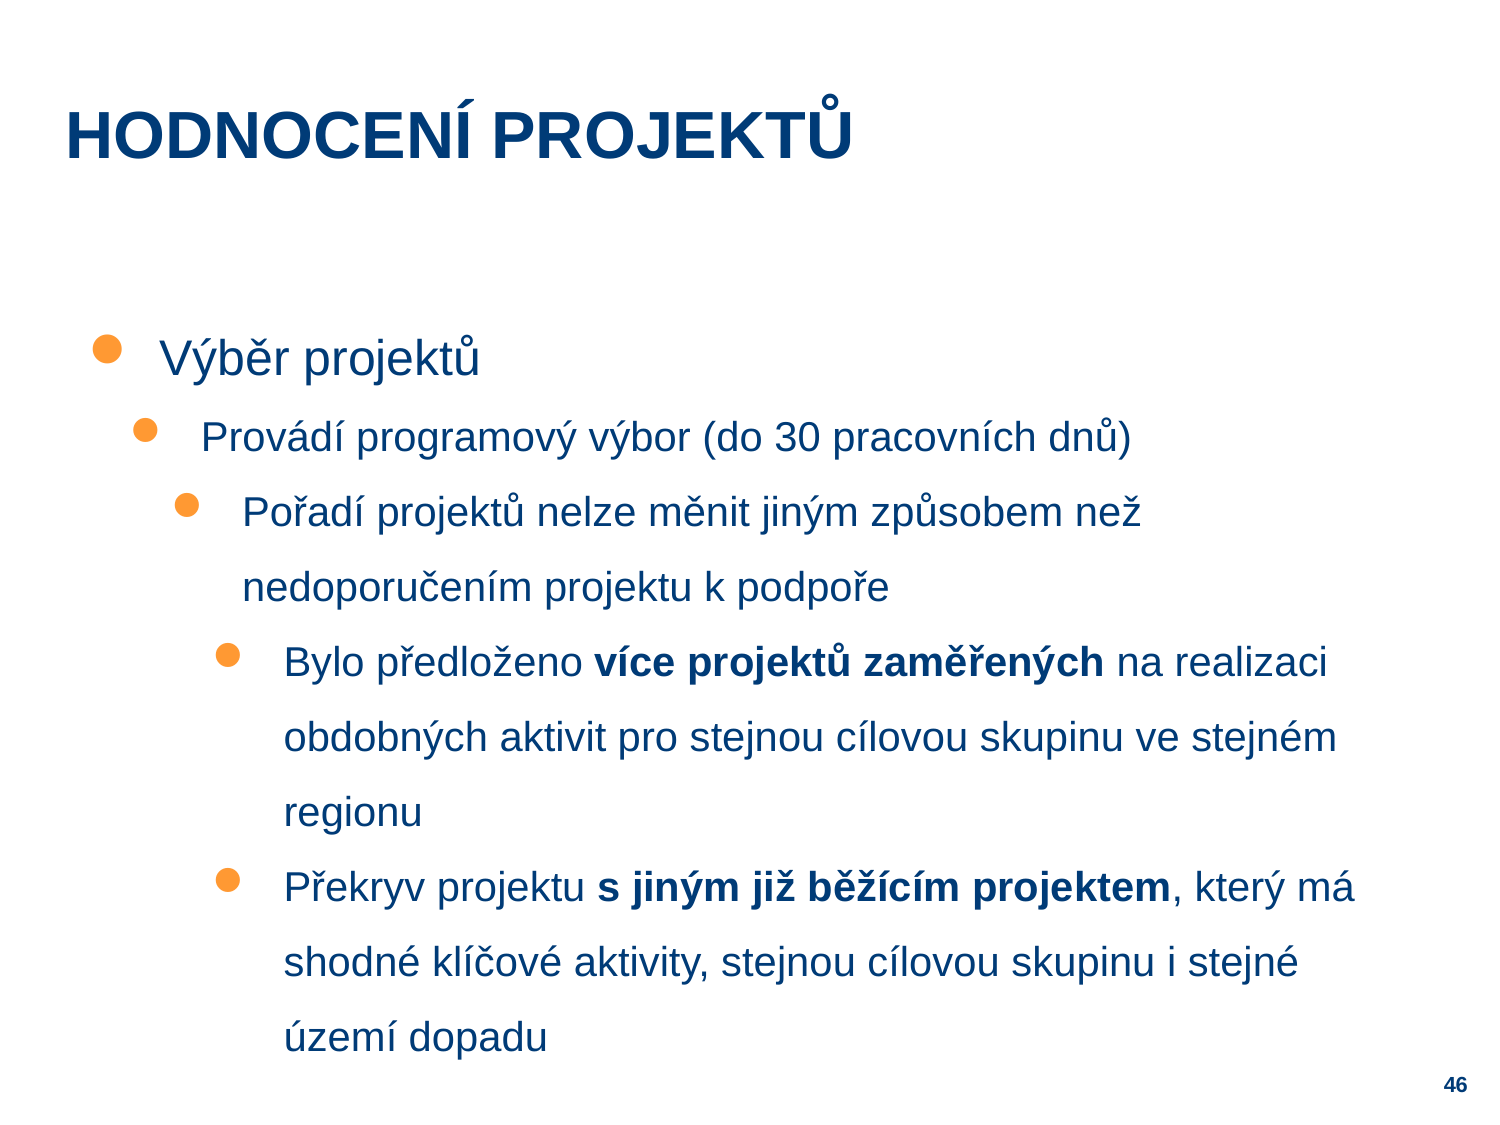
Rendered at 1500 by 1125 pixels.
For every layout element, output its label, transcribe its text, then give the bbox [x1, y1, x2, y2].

list Výběr projektů Provádí programový výbor (do 30 pracovních dnů) Pořadí projektů nelze měnit jiným způsobem než nedoporučením projektu k podpoře Bylo předloženo více projektů zaměřených na realizaci obdobných aktivit pro stejnou cílovou skupinu ve stejném regionu Překryv projektu s jiným již běžícím projektem, který má shodné klíčové aktivity, stejnou cílovou skupinu i stejné území dopadu [88, 295, 1412, 1004]
slide_number 46 [1417, 1068, 1495, 1099]
title Hodnocení projektů [59, 42, 1441, 220]
